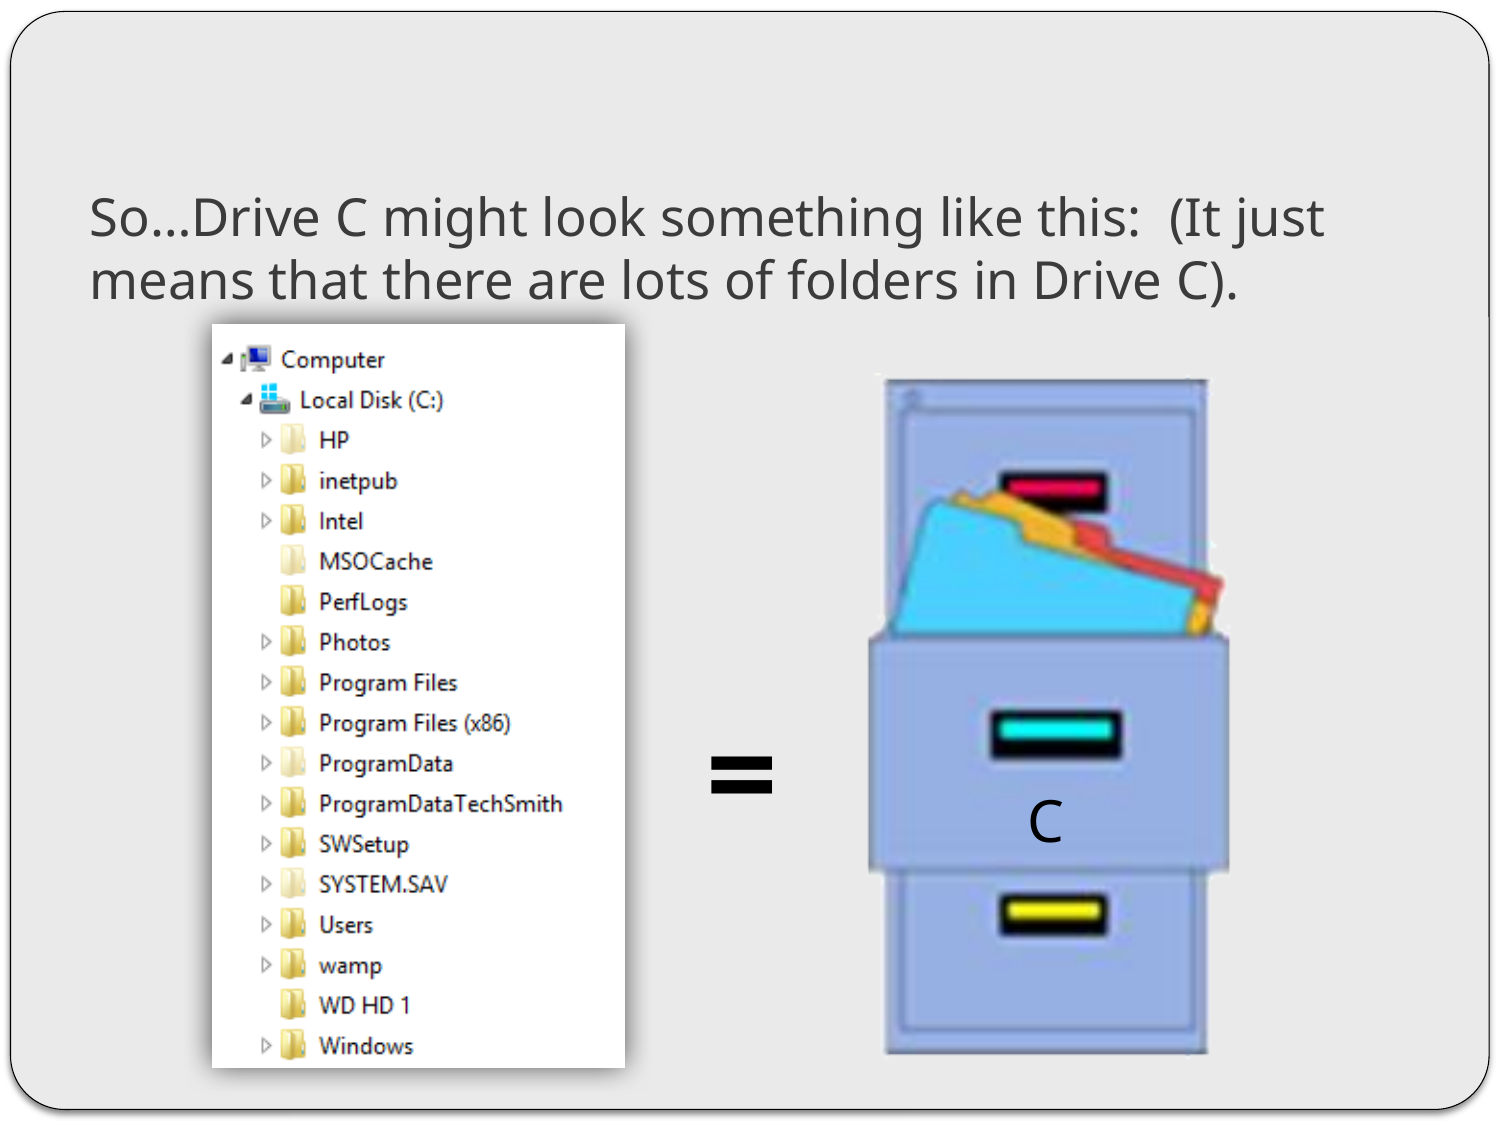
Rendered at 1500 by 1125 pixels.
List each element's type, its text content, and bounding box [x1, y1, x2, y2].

picture [862, 373, 1238, 1063]
picture [212, 324, 626, 1068]
title So…Drive C might look something like this: (It just means that there are lots of folders in Drive C). [75, 137, 1450, 325]
text_box = [692, 687, 794, 853]
